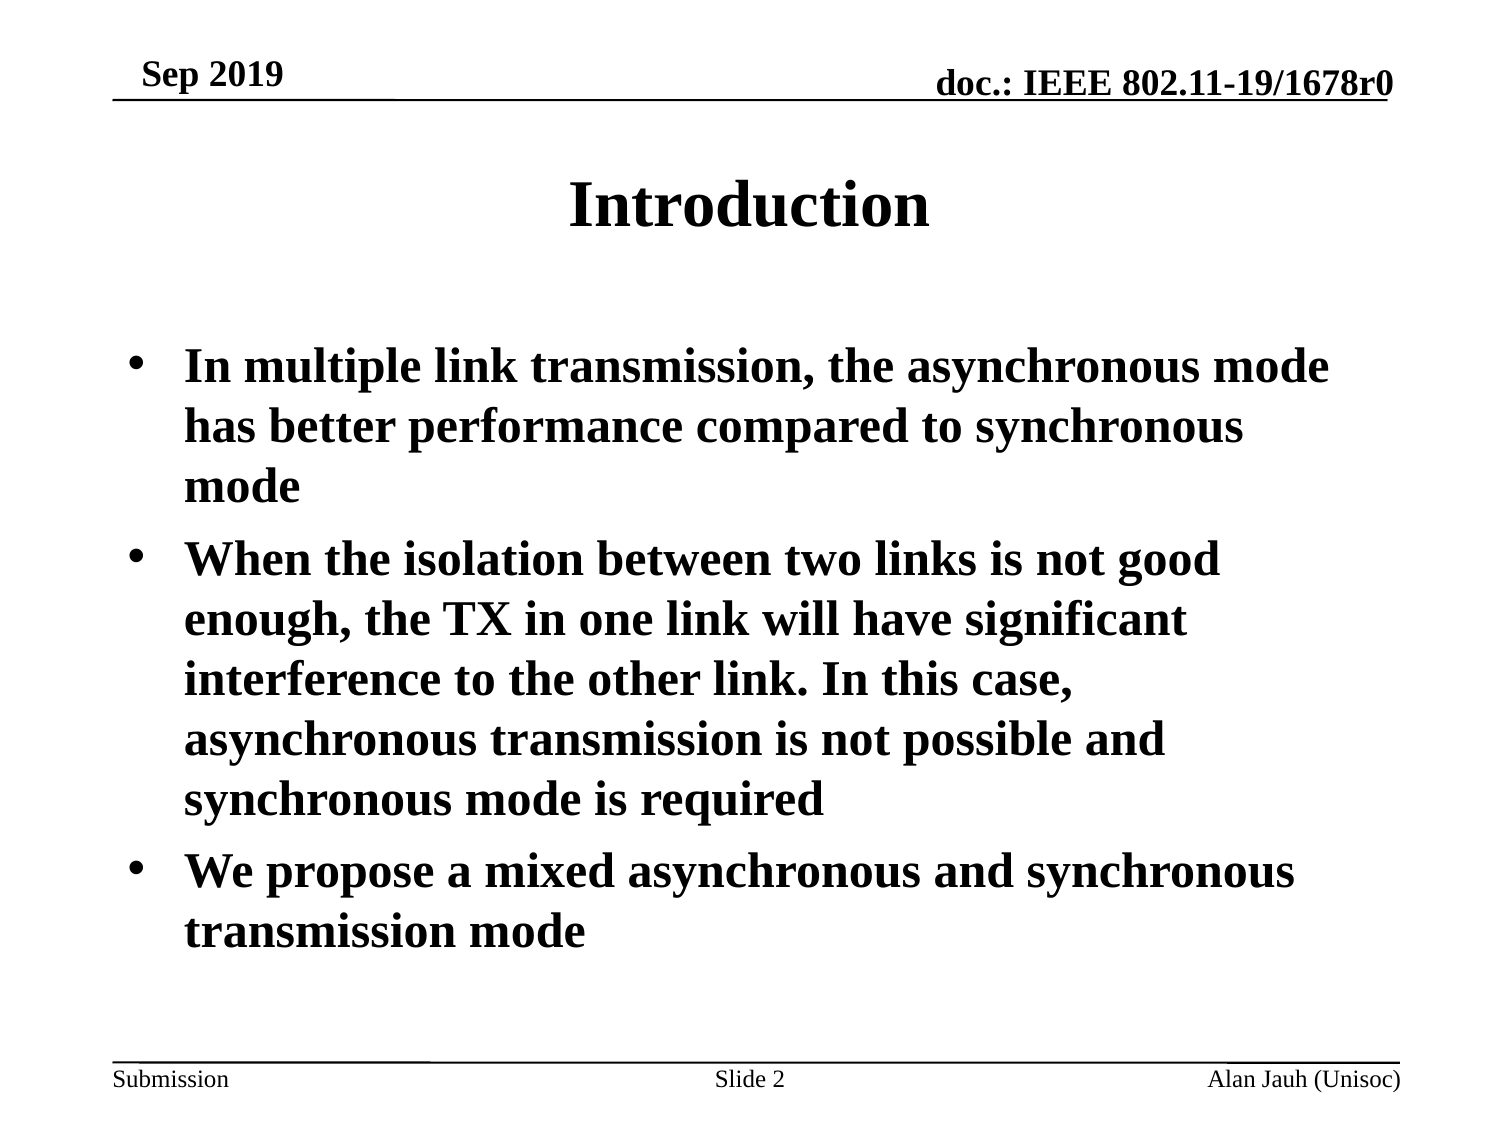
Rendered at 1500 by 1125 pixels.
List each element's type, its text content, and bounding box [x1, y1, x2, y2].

list In multiple link transmission, the asynchronous mode has better performance compared to synchronous mode When the isolation between two links is not good enough, the TX in one link will have significant interference to the other link. In this case, asynchronous transmission is not possible and synchronous mode is required We propose a mixed asynchronous and synchronous transmission mode [112, 324, 1388, 1000]
footer Alan Jauh (Unisoc) [878, 1061, 1402, 1093]
slide_number Slide 2 [684, 1061, 816, 1123]
title Introduction [112, 112, 1388, 288]
